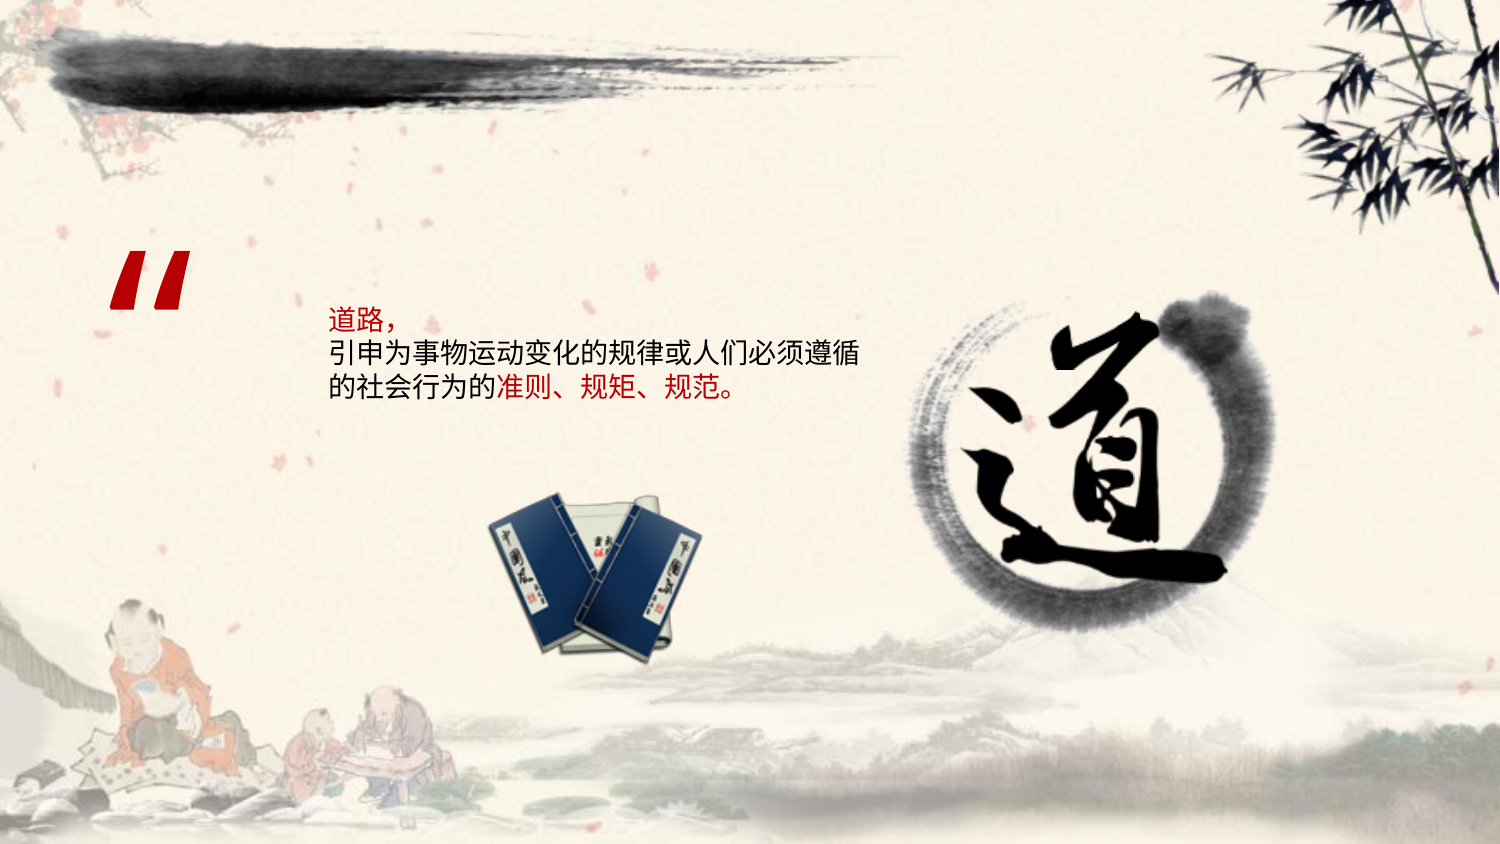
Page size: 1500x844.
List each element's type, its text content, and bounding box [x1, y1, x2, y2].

picture [0, 0, 1500, 844]
text_box “ [64, 175, 167, 478]
text_box 道路， 引申为事物运动变化的规律或人们必须遵循的社会行为的准则、规矩、规范。 [313, 294, 880, 411]
